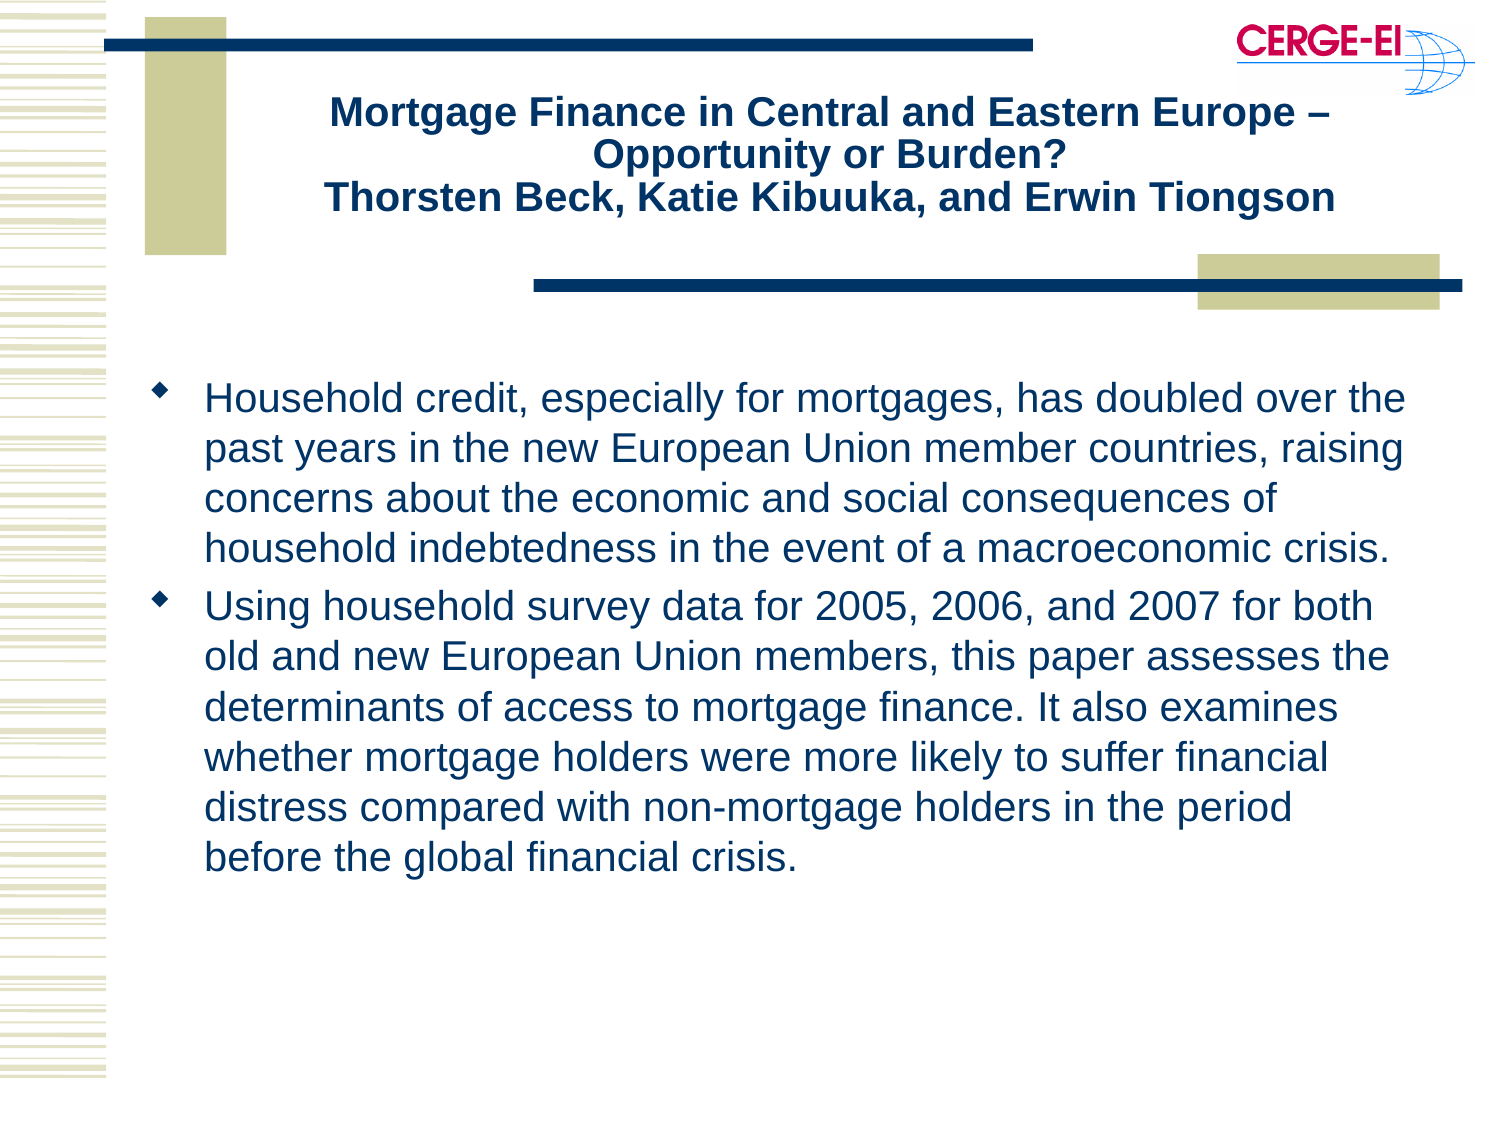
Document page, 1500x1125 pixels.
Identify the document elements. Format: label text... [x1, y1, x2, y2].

picture [1237, 24, 1475, 95]
title Mortgage Finance in Central and Eastern Europe – Opportunity or Burden? Thorsten Beck, Katie Kibuuka, and Erwin Tiongson [224, 74, 1436, 238]
list Household credit, especially for mortgages, has doubled over the past years in the new European Union member countries, raising concerns about the economic and social consequences of household indebtedness in the event of a macroeconomic crisis. Using household survey data for 2005, 2006, and 2007 for both old and new European Union members, this paper assesses the determinants of access to mortgage finance. It also examines whether mortgage holders were more likely to suffer financial distress compared with non-mortgage holders in the period before the global financial crisis. [132, 363, 1439, 1001]
